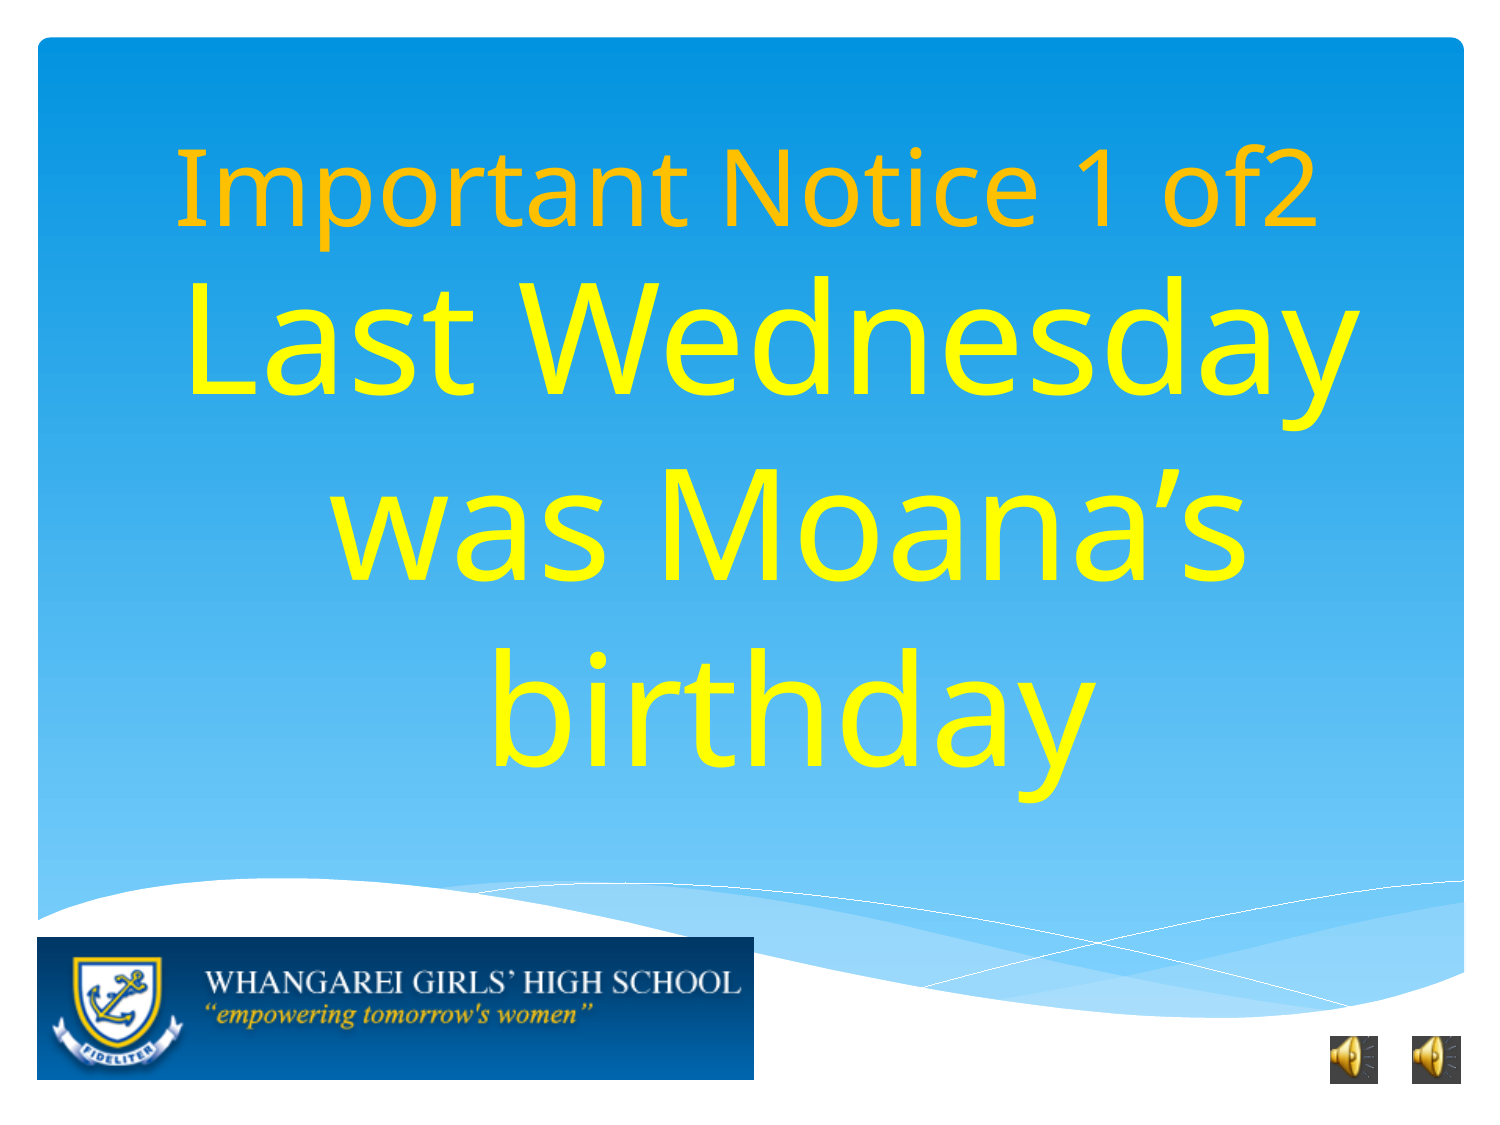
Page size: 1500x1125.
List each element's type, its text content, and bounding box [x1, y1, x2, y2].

text_box Last Wednesday was Moana’s birthday [149, 255, 1391, 963]
picture [37, 937, 754, 1080]
picture [1328, 1034, 1380, 1086]
picture [1411, 1034, 1462, 1086]
text_box Important Notice 1 of2 [37, 37, 1462, 255]
